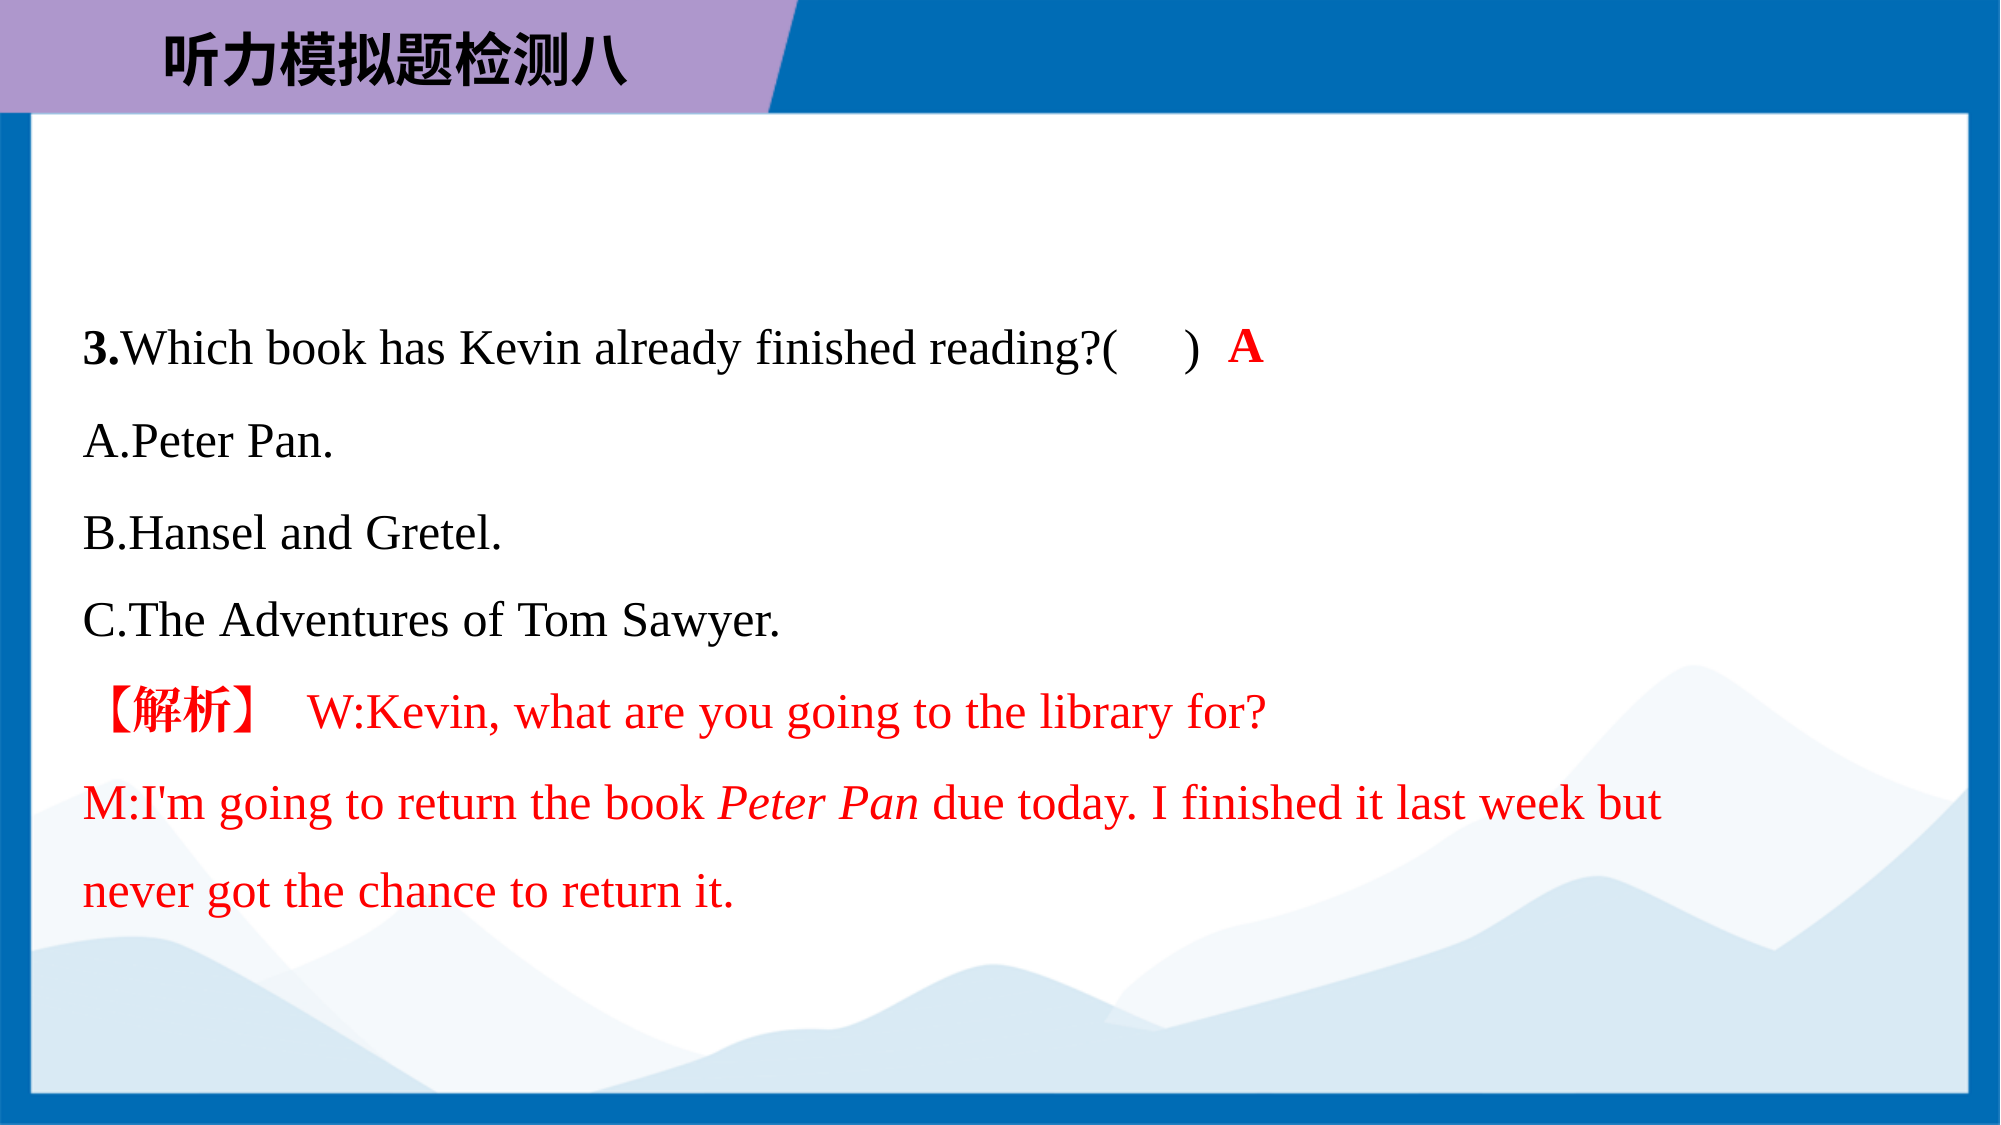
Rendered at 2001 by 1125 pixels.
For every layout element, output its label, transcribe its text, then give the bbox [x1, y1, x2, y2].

picture [0, 0, 2000, 1125]
text_box 3.Which book has Kevin already finished reading?( ) [82, 287, 1917, 366]
text_box 【解析】 W:Kevin, what are you going to the library for? M:I'm going to return the book Peter Pan due today. I finished it last week but never got the chance to return it. [82, 646, 1917, 908]
text_box A [1209, 285, 1282, 364]
text_box A.Peter Pan. B.Hansel and Gretel. C.The Adventures of Tom Sawyer. [82, 375, 1917, 637]
